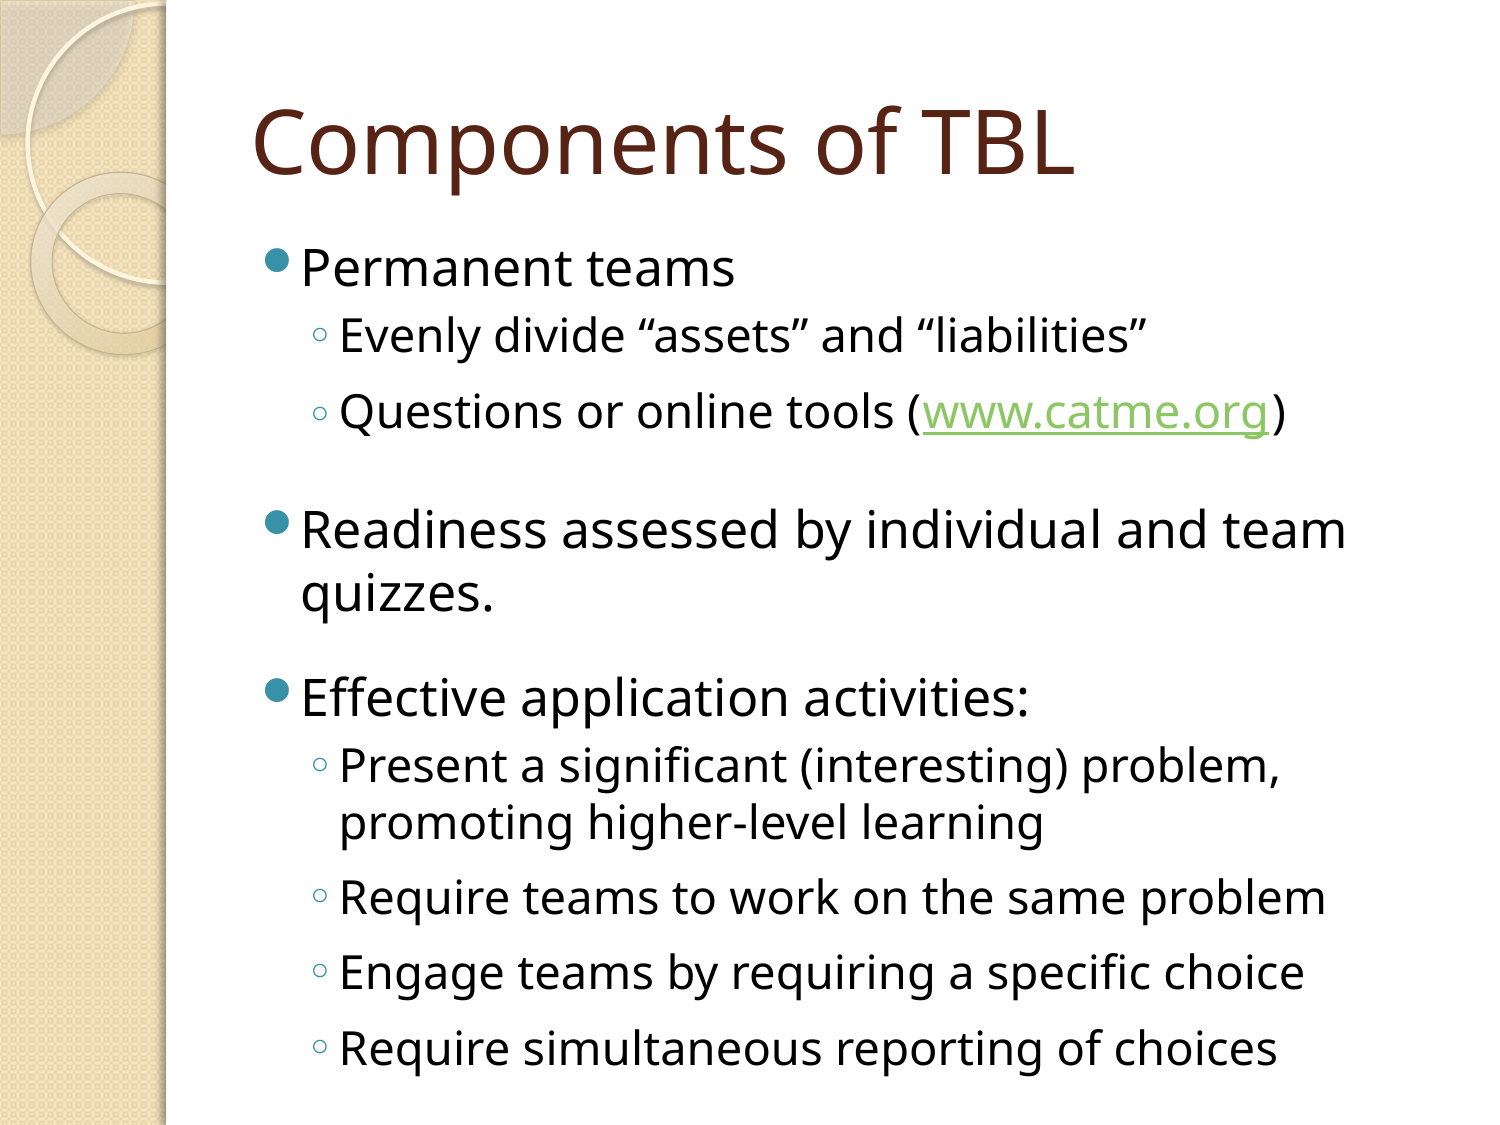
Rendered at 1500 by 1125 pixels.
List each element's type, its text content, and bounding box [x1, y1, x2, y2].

list Permanent teams Evenly divide “assets” and “liabilities” Questions or online tools (www.catme.org) Readiness assessed by individual and team quizzes. Effective application activities: Present a significant (interesting) problem, promoting higher-level learning Require teams to work on the same problem Engage teams by requiring a specific choice Require simultaneous reporting of choices [235, 227, 1466, 1098]
title Components of TBL [235, 45, 1466, 227]
